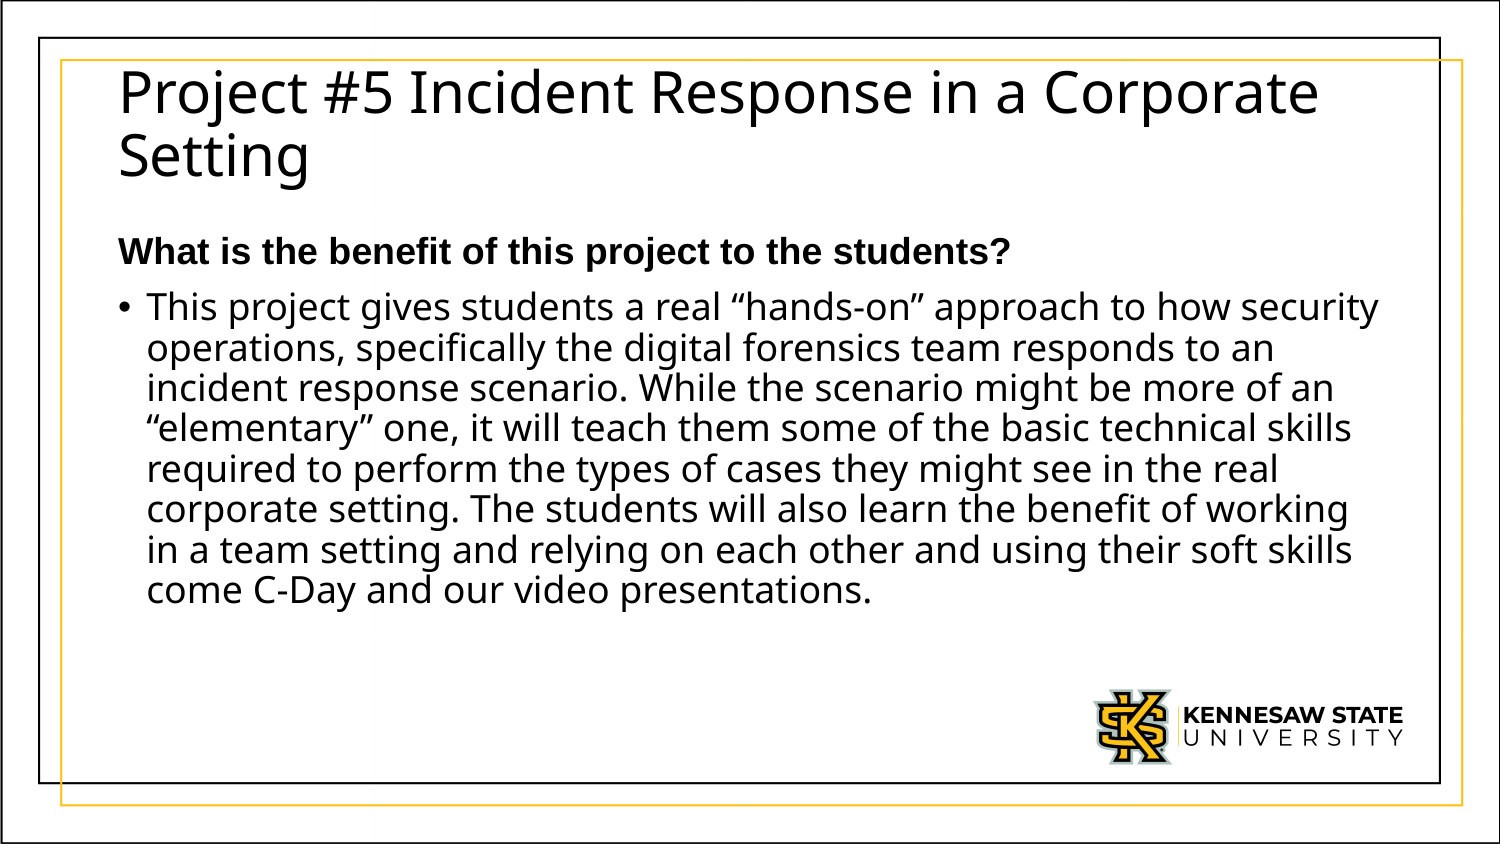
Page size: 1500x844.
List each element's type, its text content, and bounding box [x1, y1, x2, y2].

list What is the benefit of this project to the students? This project gives students a real “hands-on” approach to how security operations, specifically the digital forensics team responds to an incident response scenario. While the scenario might be more of an “elementary” one, it will teach them some of the basic technical skills required to perform the types of cases they might see in the real corporate setting. The students will also learn the benefit of working in a team setting and relying on each other and using their soft skills come C-Day and our video presentations. [103, 224, 1397, 760]
picture [0, 0, 1500, 844]
title Project #5 Incident Response in a Corporate Setting [103, 44, 1397, 208]
